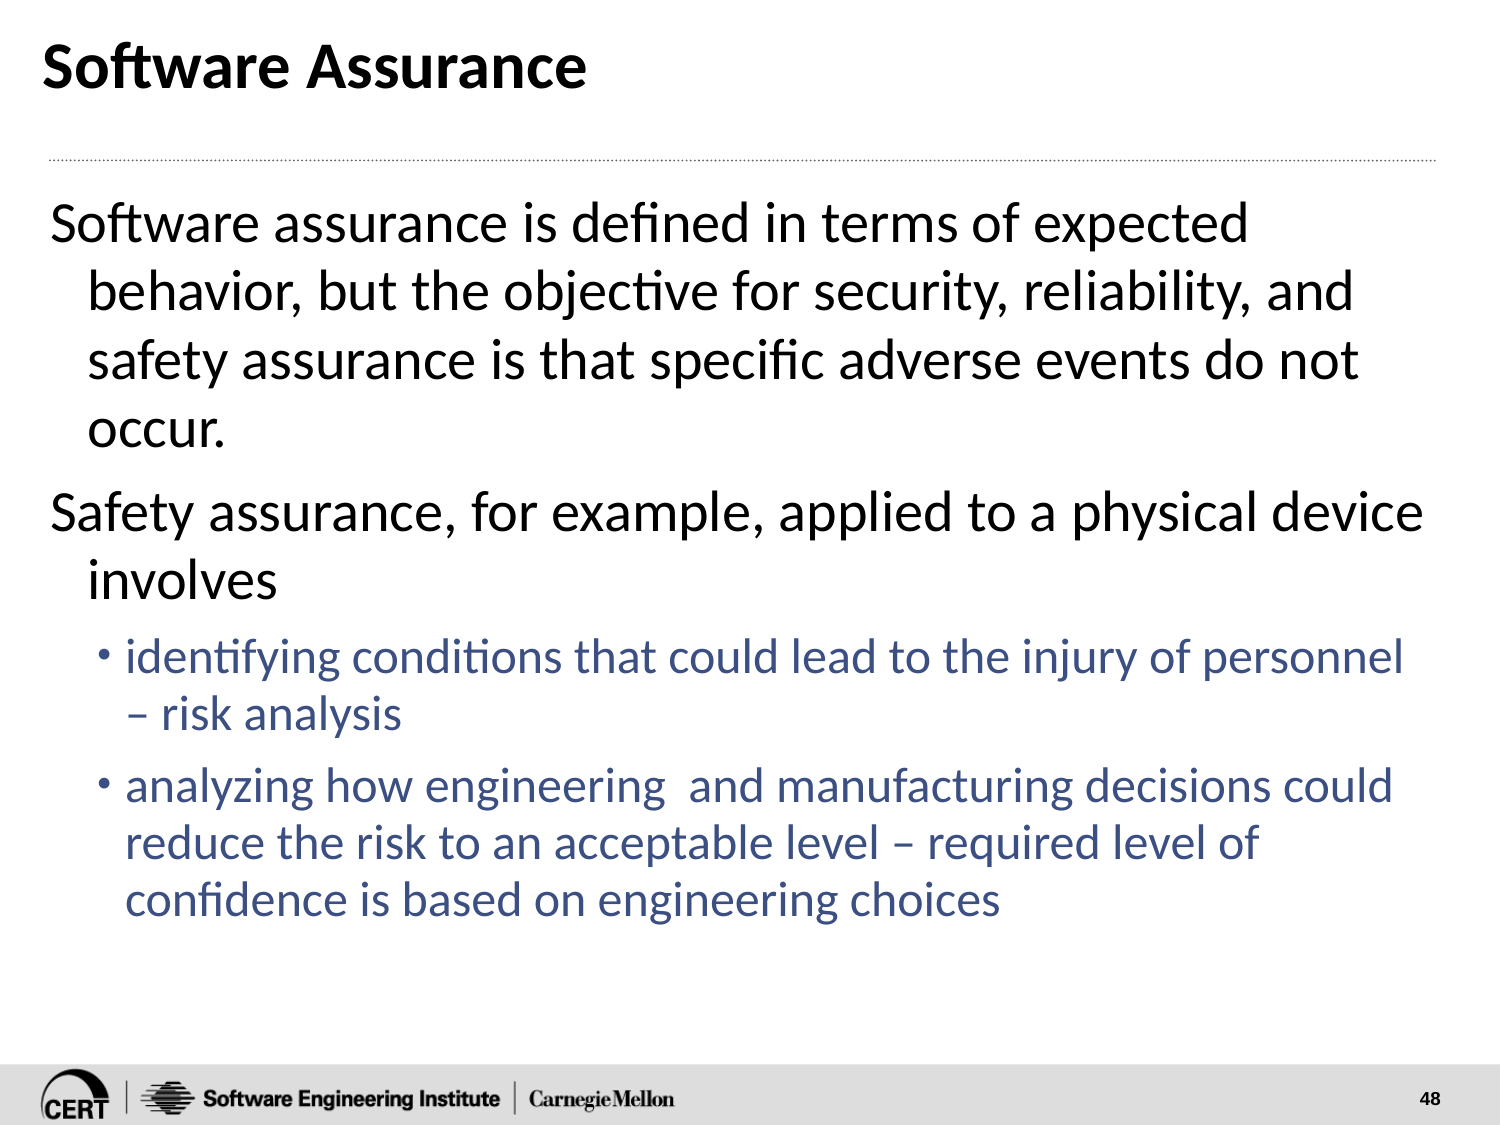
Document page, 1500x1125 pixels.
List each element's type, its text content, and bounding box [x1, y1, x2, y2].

picture [24, 1065, 688, 1125]
list Software assurance is defined in terms of expected behavior, but the objective for security, reliability, and safety assurance is that specific adverse events do not occur. Safety assurance, for example, applied to a physical device involves identifying conditions that could lead to the injury of personnel – risk analysis analyzing how engineering and manufacturing decisions could reduce the risk to an acceptable level – required level of confidence is based on engineering choices [49, 187, 1438, 1001]
title Software Assurance [42, 37, 1434, 155]
